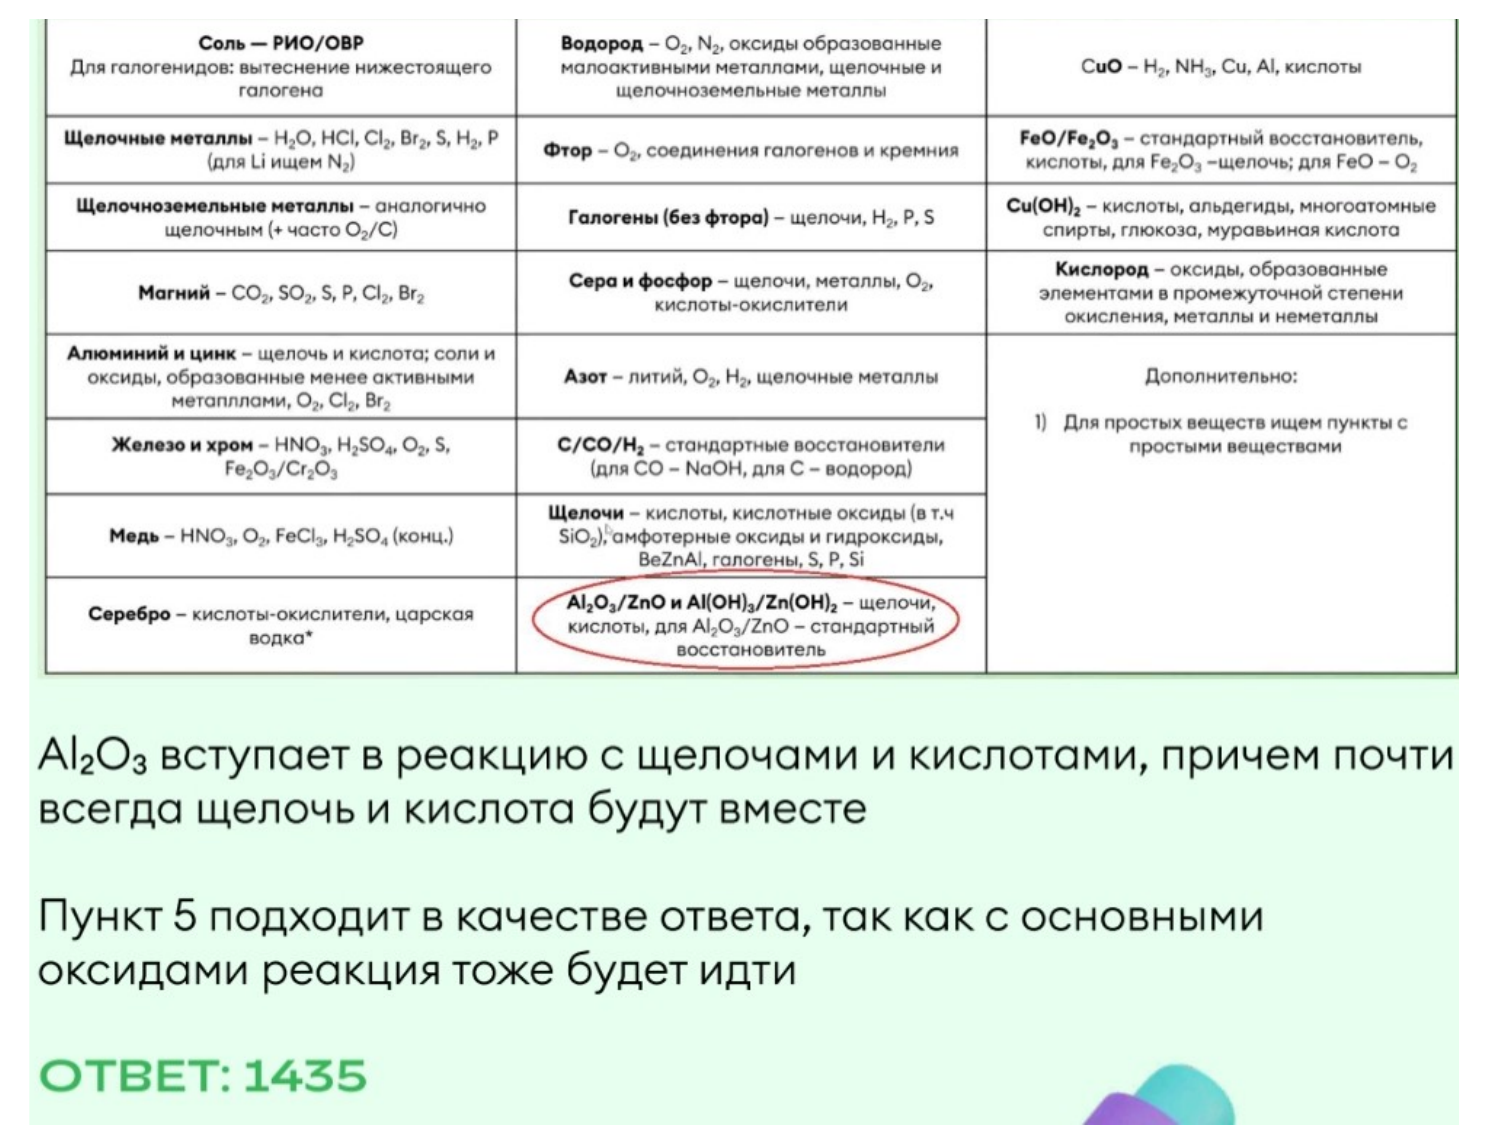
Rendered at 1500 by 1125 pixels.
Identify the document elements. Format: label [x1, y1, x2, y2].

list [29, 18, 1460, 1125]
